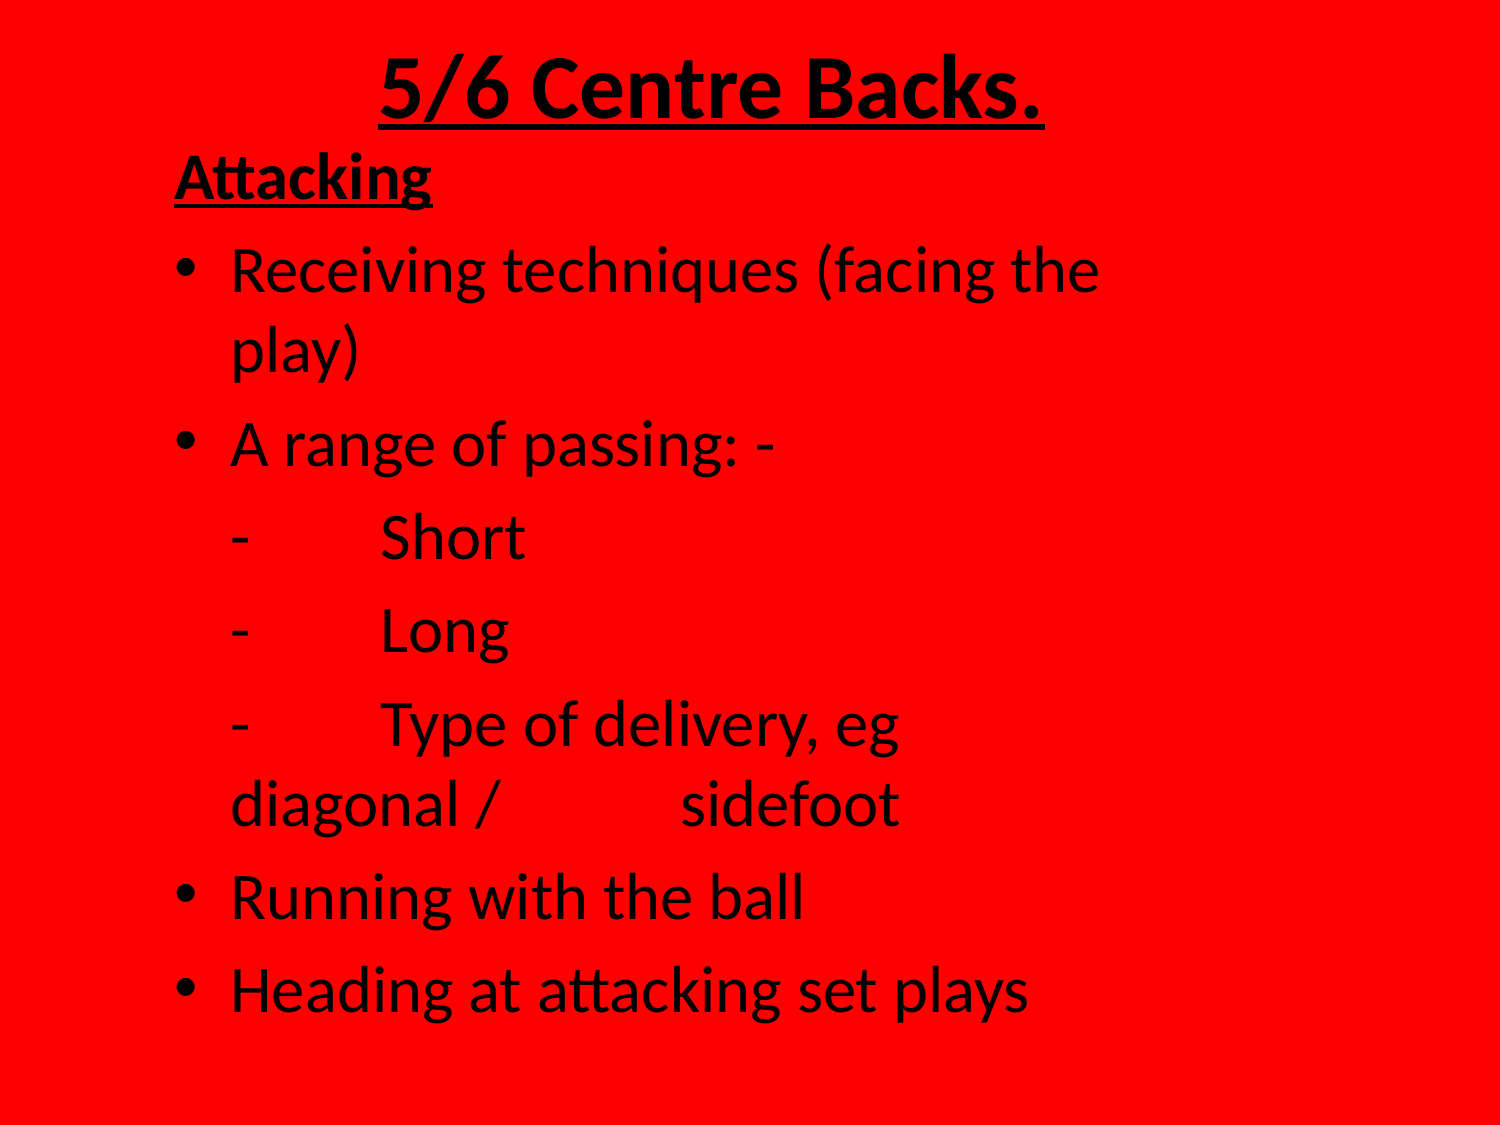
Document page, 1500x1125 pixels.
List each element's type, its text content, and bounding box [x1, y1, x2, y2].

text_box 5/6 Centre Backs. [230, 19, 1193, 207]
text_box Attacking Receiving techniques (facing the play) A range of passing: - - Short - Long - Type of delivery, eg diagonal / sidefoot Running with the ball Heading at attacking set plays [159, 125, 1122, 851]
